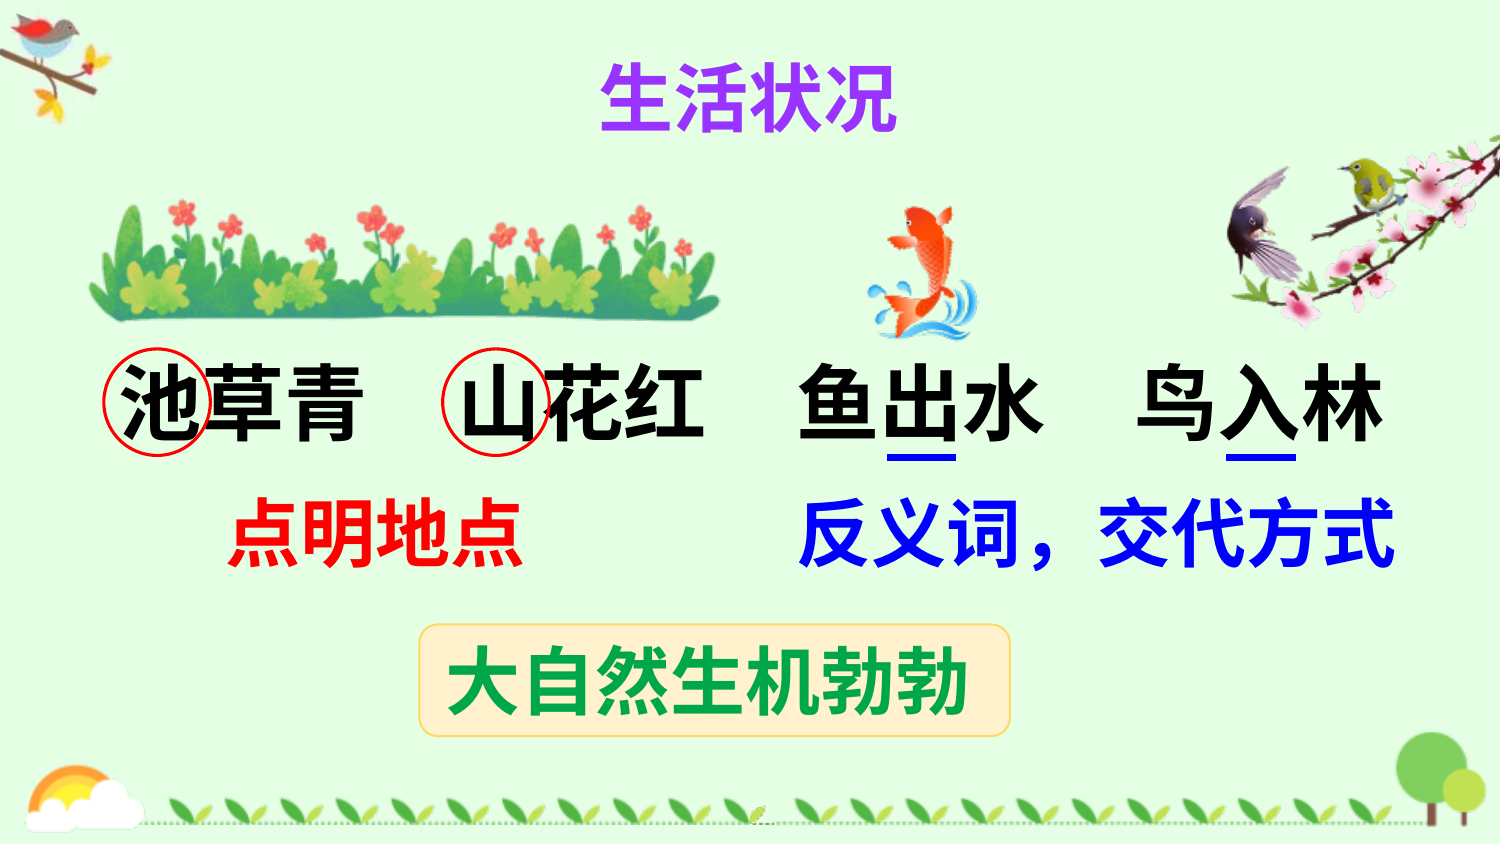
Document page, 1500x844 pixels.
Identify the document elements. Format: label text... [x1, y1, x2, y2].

picture [82, 191, 727, 327]
text_box 鸟入林 [1119, 343, 1404, 459]
text_box 山花红 [442, 343, 726, 459]
text_box 生活状况 [583, 43, 917, 149]
text_box 池草青 [103, 343, 388, 459]
text_box 点明地点 [210, 479, 558, 576]
picture [3, 728, 1500, 844]
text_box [419, 624, 1010, 737]
text_box 鱼出水 [781, 343, 1065, 459]
picture [0, 0, 159, 150]
text_box [441, 347, 551, 457]
text_box 反义词，交代方式 [781, 479, 1417, 576]
picture [1218, 112, 1500, 361]
picture [855, 169, 991, 373]
text_box [102, 347, 212, 457]
